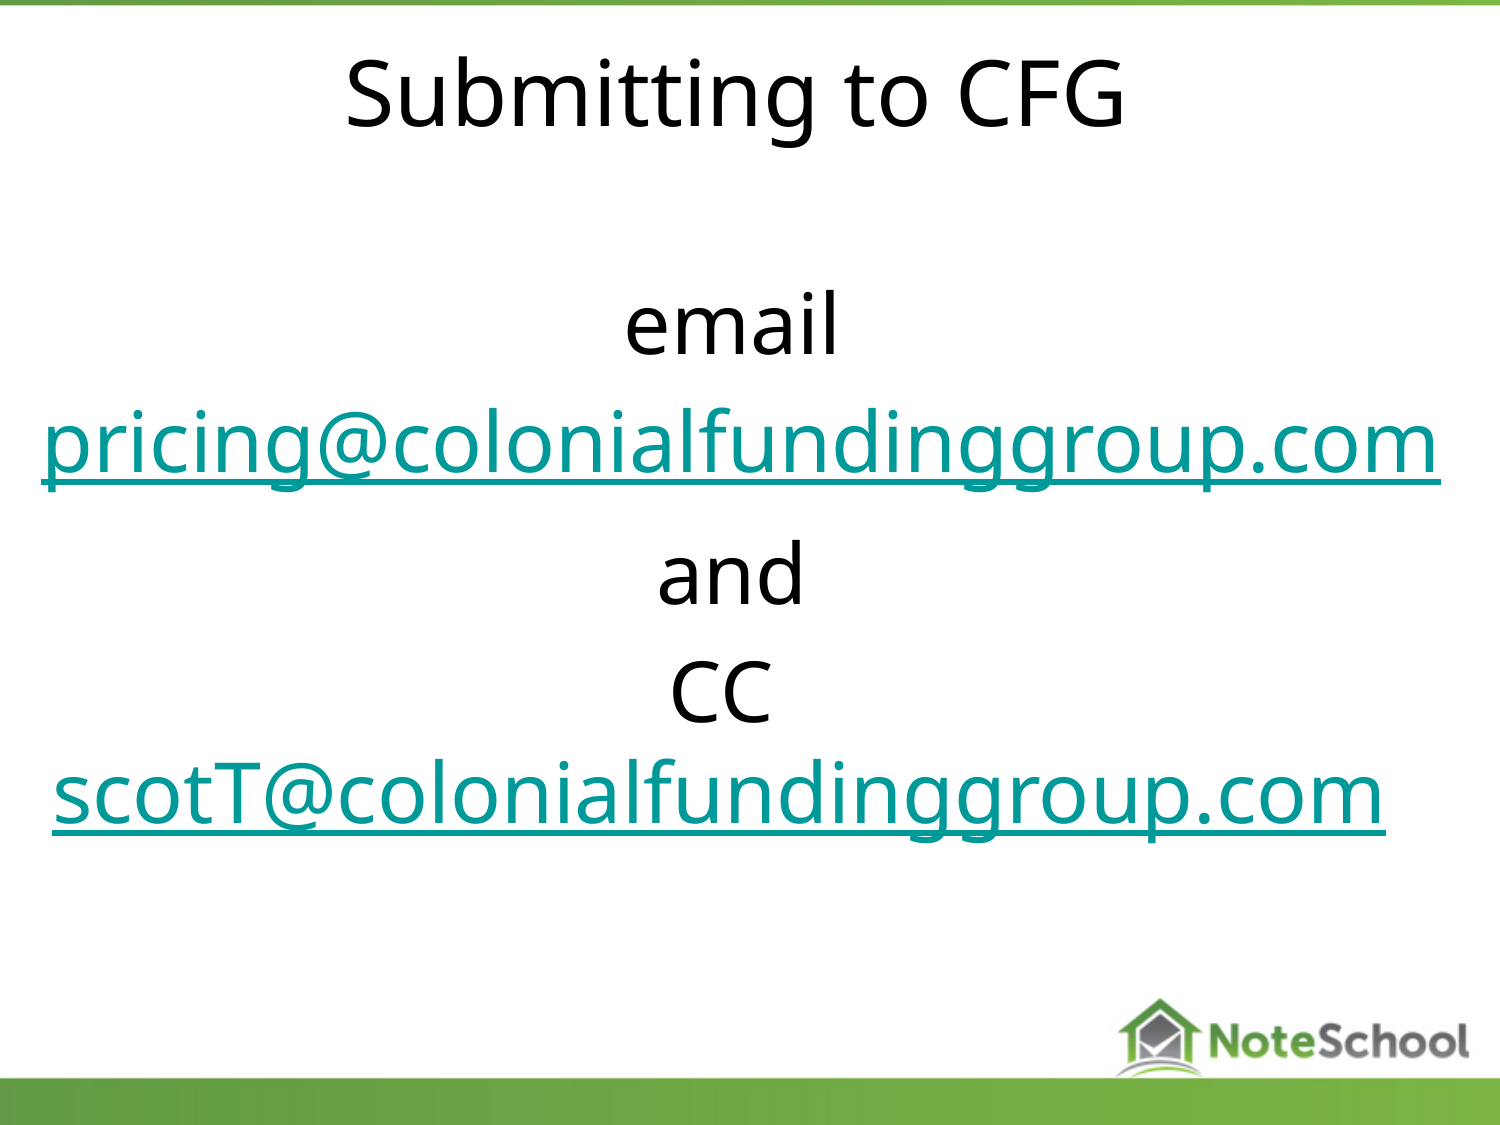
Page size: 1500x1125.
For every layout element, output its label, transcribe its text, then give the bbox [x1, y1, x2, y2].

picture [0, 0, 1500, 1125]
title Submitting to CFG [61, 35, 1412, 144]
list email pricing@colonialfundinggroup.com and CC scotT@colonialfundinggroup.com [0, 262, 1466, 1006]
